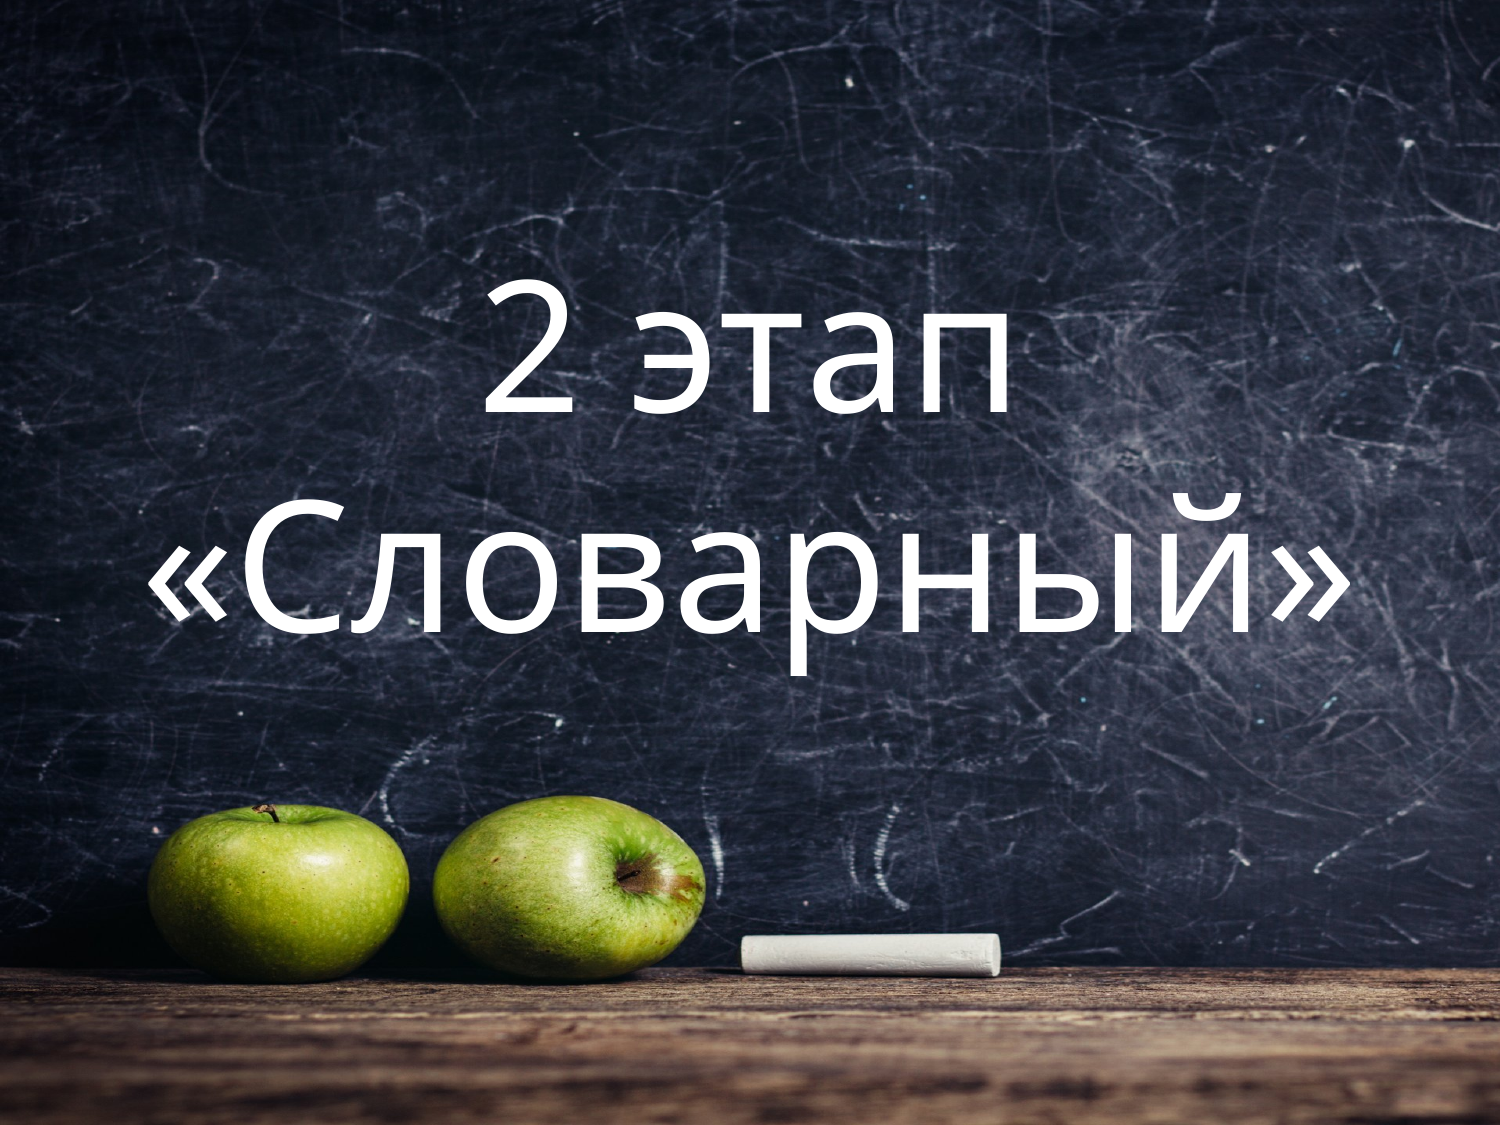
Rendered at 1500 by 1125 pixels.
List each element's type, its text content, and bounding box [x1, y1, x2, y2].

picture [0, 0, 1500, 1125]
text_box 2 этап «Словарный» [112, 328, 1388, 570]
